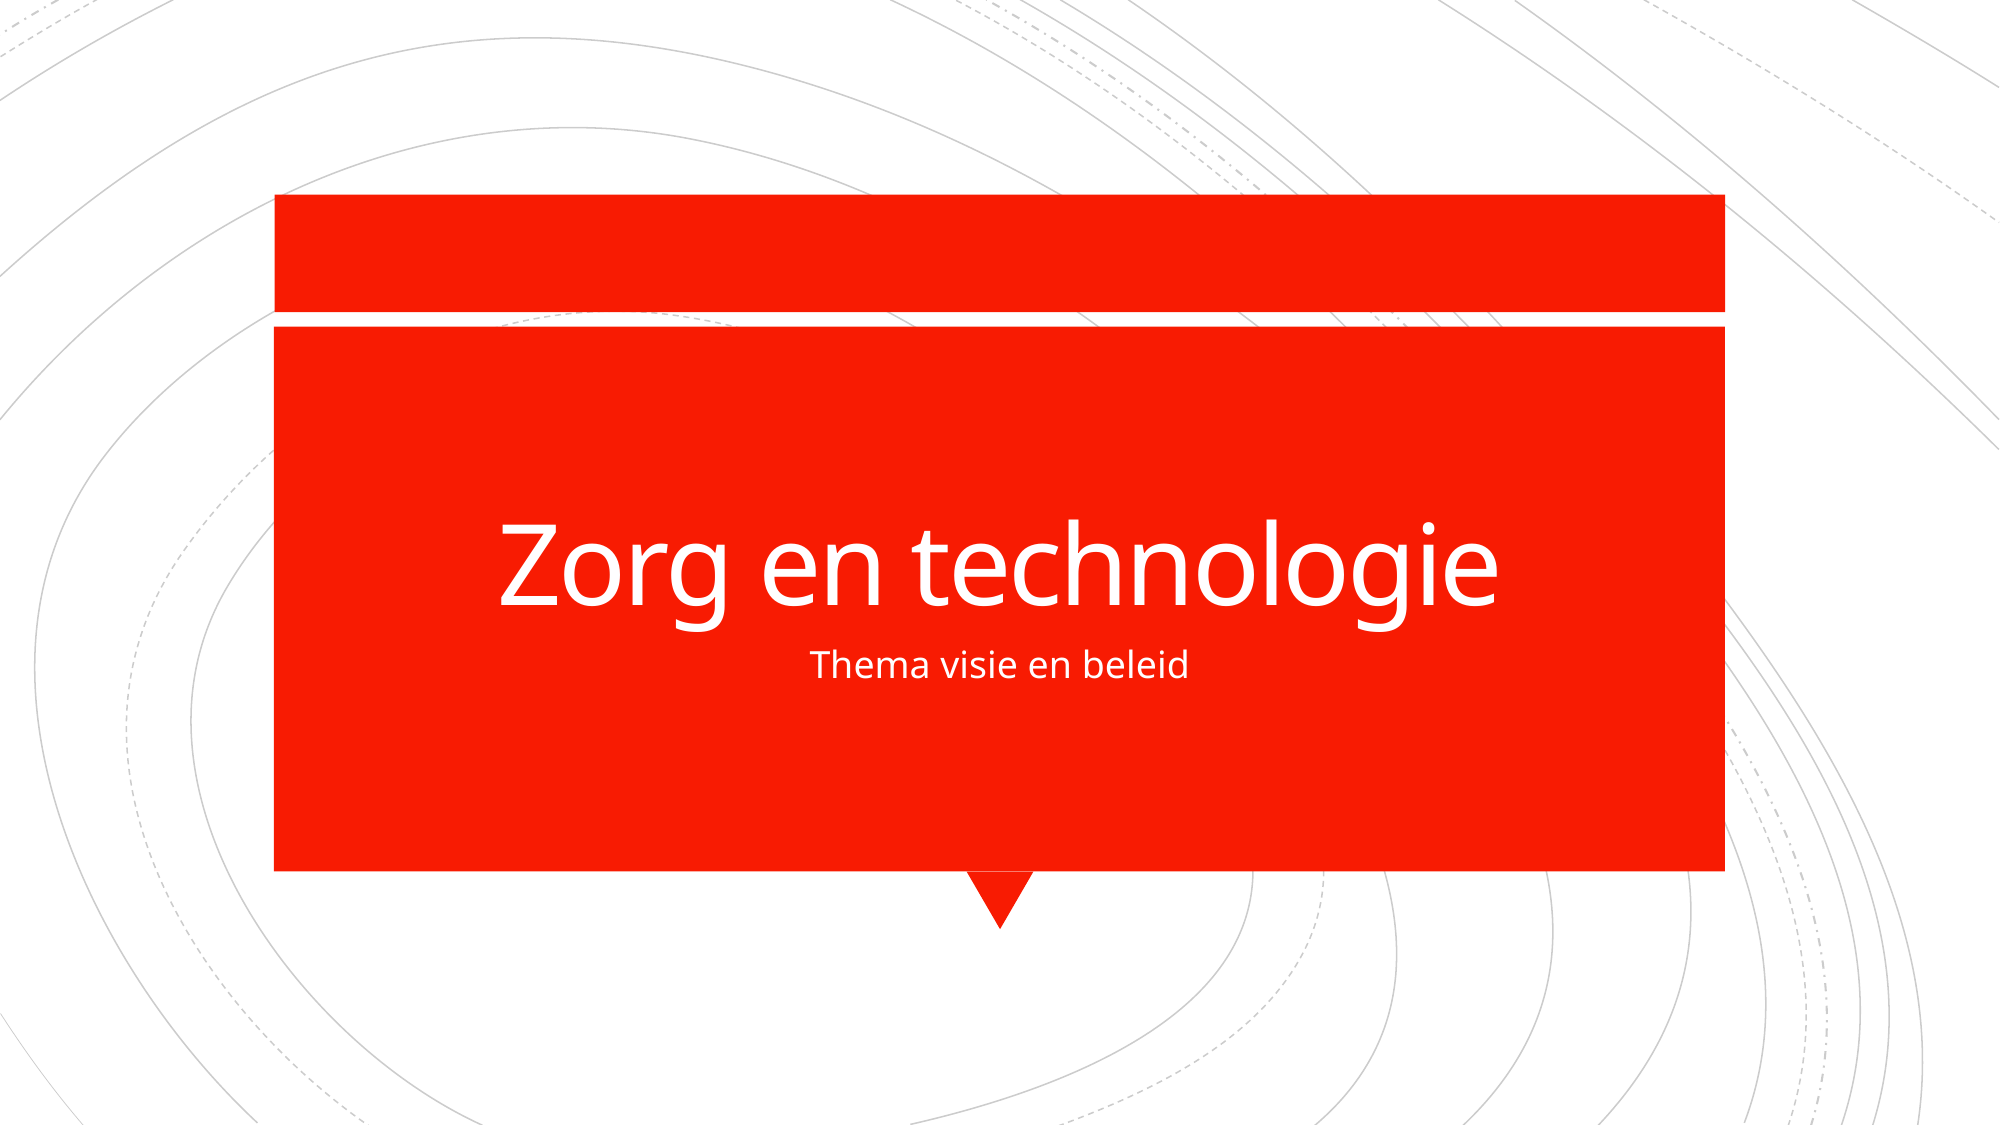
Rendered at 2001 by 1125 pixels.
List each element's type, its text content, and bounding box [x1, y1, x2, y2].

title Zorg en technologie [288, 340, 1713, 628]
subtitle Thema visie en beleid [288, 640, 1712, 858]
